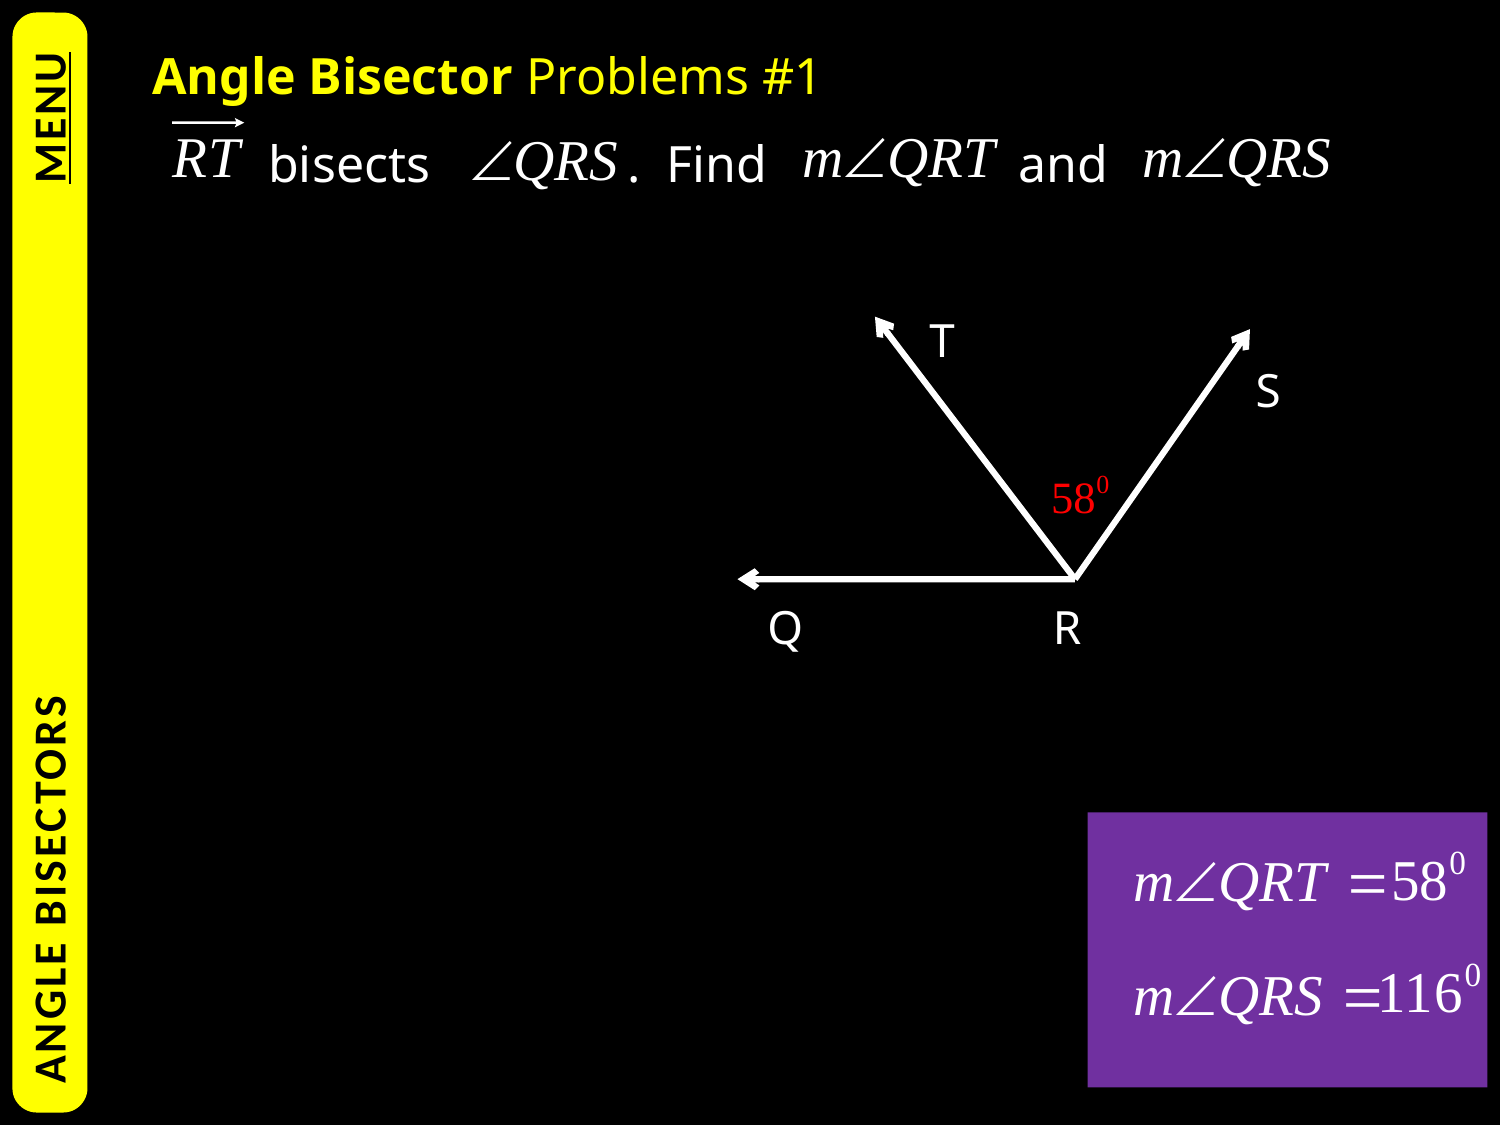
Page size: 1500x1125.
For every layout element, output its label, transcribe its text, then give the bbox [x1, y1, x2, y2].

text_box Q [752, 591, 819, 662]
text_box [1133, 124, 1348, 203]
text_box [1124, 847, 1387, 926]
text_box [462, 127, 635, 205]
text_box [793, 124, 1013, 203]
text_box R [1038, 591, 1097, 662]
text_box [874, 316, 914, 369]
text_box T [914, 304, 970, 374]
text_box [1384, 837, 1476, 915]
text_box [1085, 810, 1490, 1090]
text_box [12, 12, 88, 1113]
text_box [1124, 962, 1382, 1040]
text_box Angle Bisector Problems #1 [137, 37, 1438, 113]
text_box S [1240, 354, 1296, 424]
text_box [1374, 949, 1490, 1028]
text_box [1045, 465, 1117, 526]
text_box [1122, 329, 1250, 513]
text_box bisects . Find and [162, 124, 792, 200]
text_box bisects . Find and [1013, 124, 1132, 200]
text_box ANGLE BISECTORS MENU [12, 37, 83, 1099]
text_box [162, 105, 258, 188]
